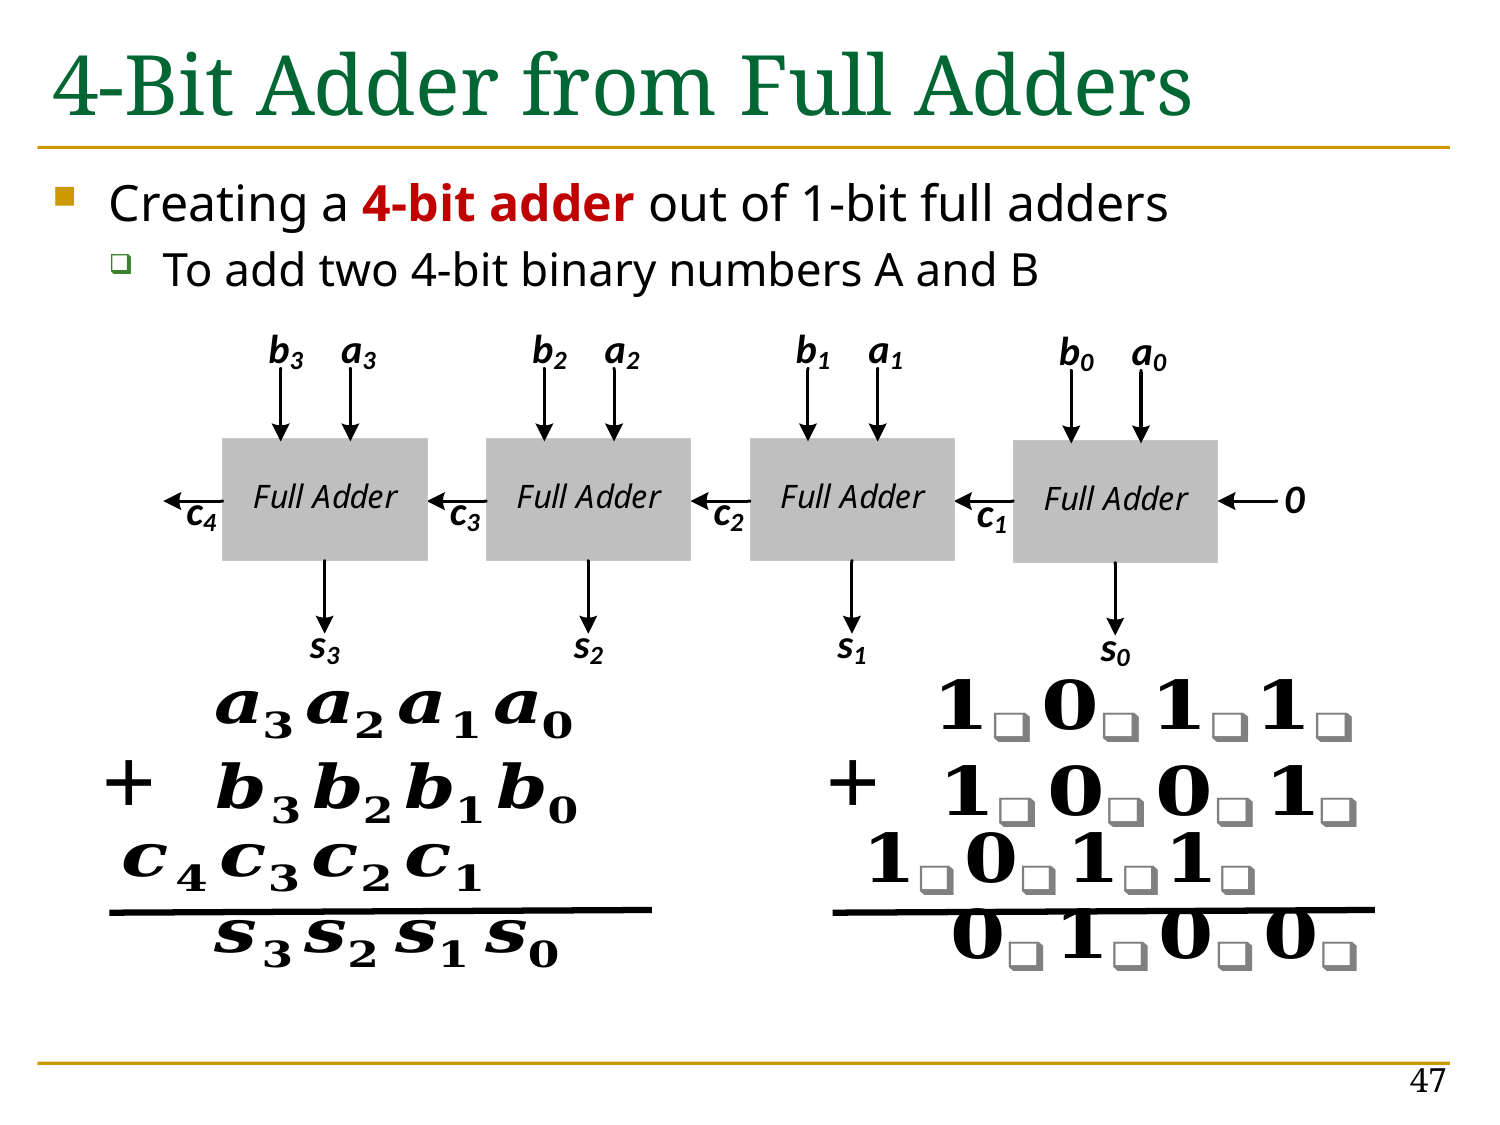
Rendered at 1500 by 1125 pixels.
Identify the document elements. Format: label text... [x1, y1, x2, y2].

list Creating a 4-bit adder out of 1-bit full adders To add two 4-bit binary numbers A and B [37, 163, 1450, 1016]
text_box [832, 909, 1376, 913]
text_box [109, 909, 652, 913]
slide_number 47 [1111, 1036, 1462, 1112]
table_cell 0 [108, 914, 652, 919]
picture [162, 313, 1326, 693]
table_cell 0 [1311, 914, 1375, 919]
text_box + [88, 714, 172, 840]
title 4-Bit Adder from Full Adders [37, 24, 1450, 163]
text_box + [811, 714, 895, 840]
